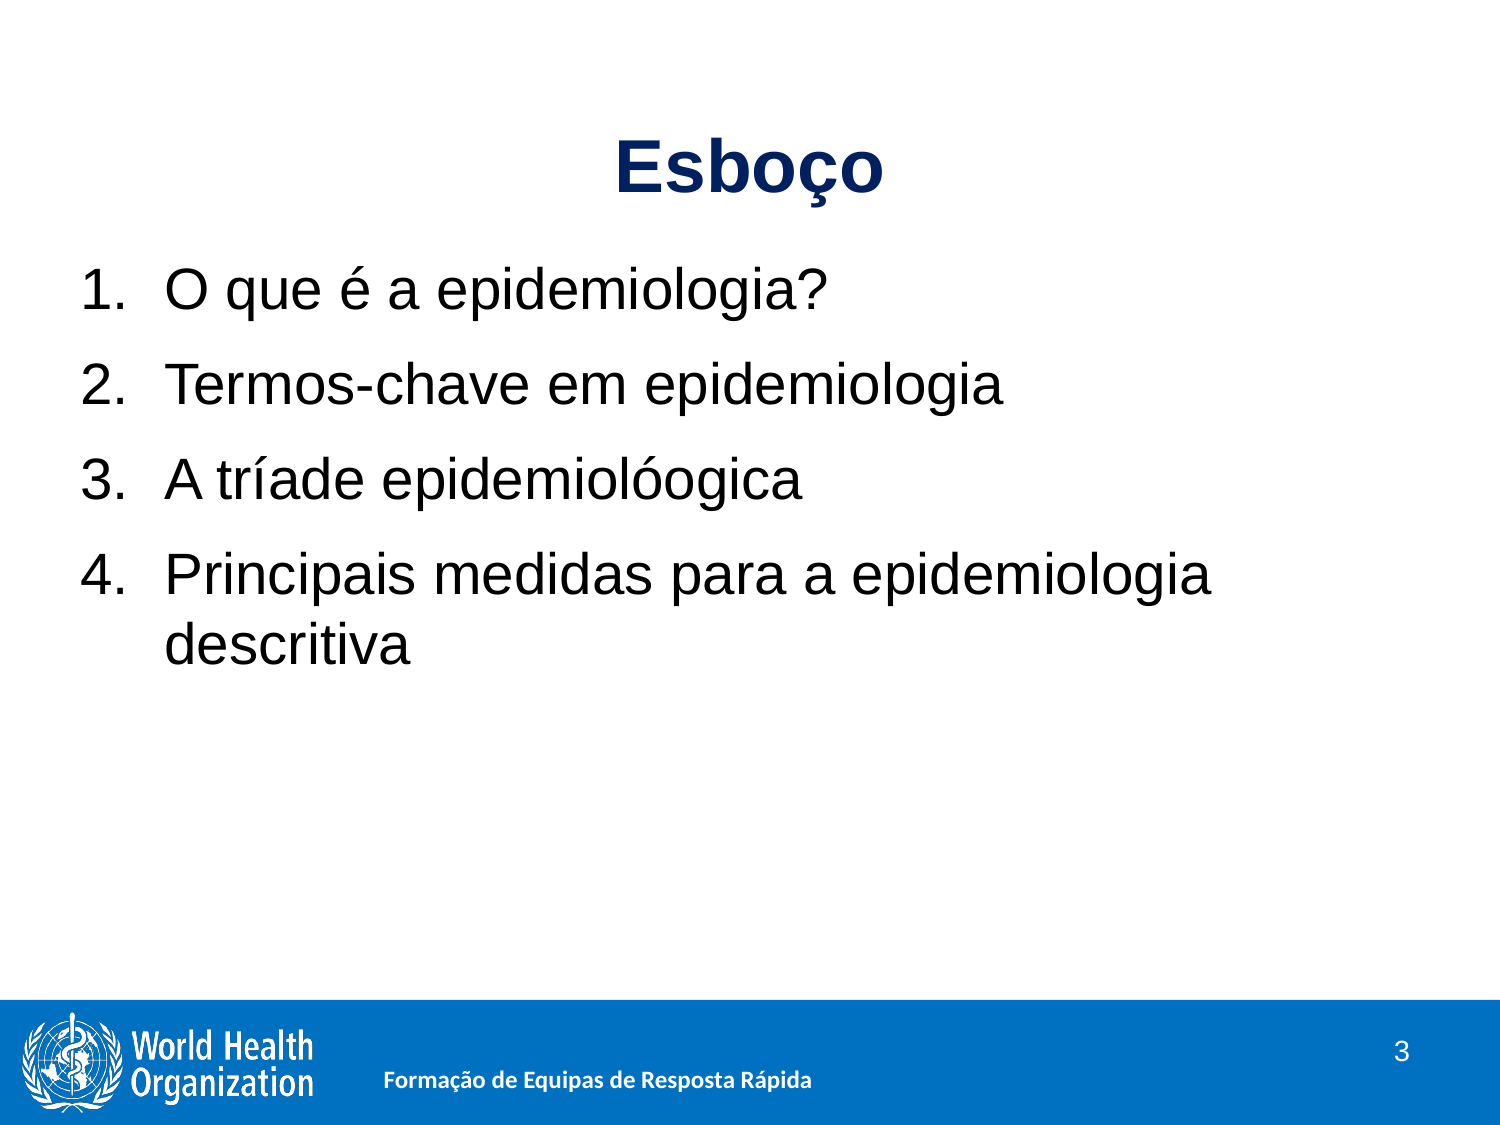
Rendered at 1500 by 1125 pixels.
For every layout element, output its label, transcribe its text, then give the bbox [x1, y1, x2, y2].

list O que é a epidemiologia? Termos-chave em epidemiologia A tríade epidemiolóogica Principais medidas para a epidemiologia descritiva [64, 243, 1459, 1012]
title Esboço [0, 103, 1500, 221]
slide_number 3 [1074, 1024, 1425, 1103]
picture [21, 1012, 313, 1113]
